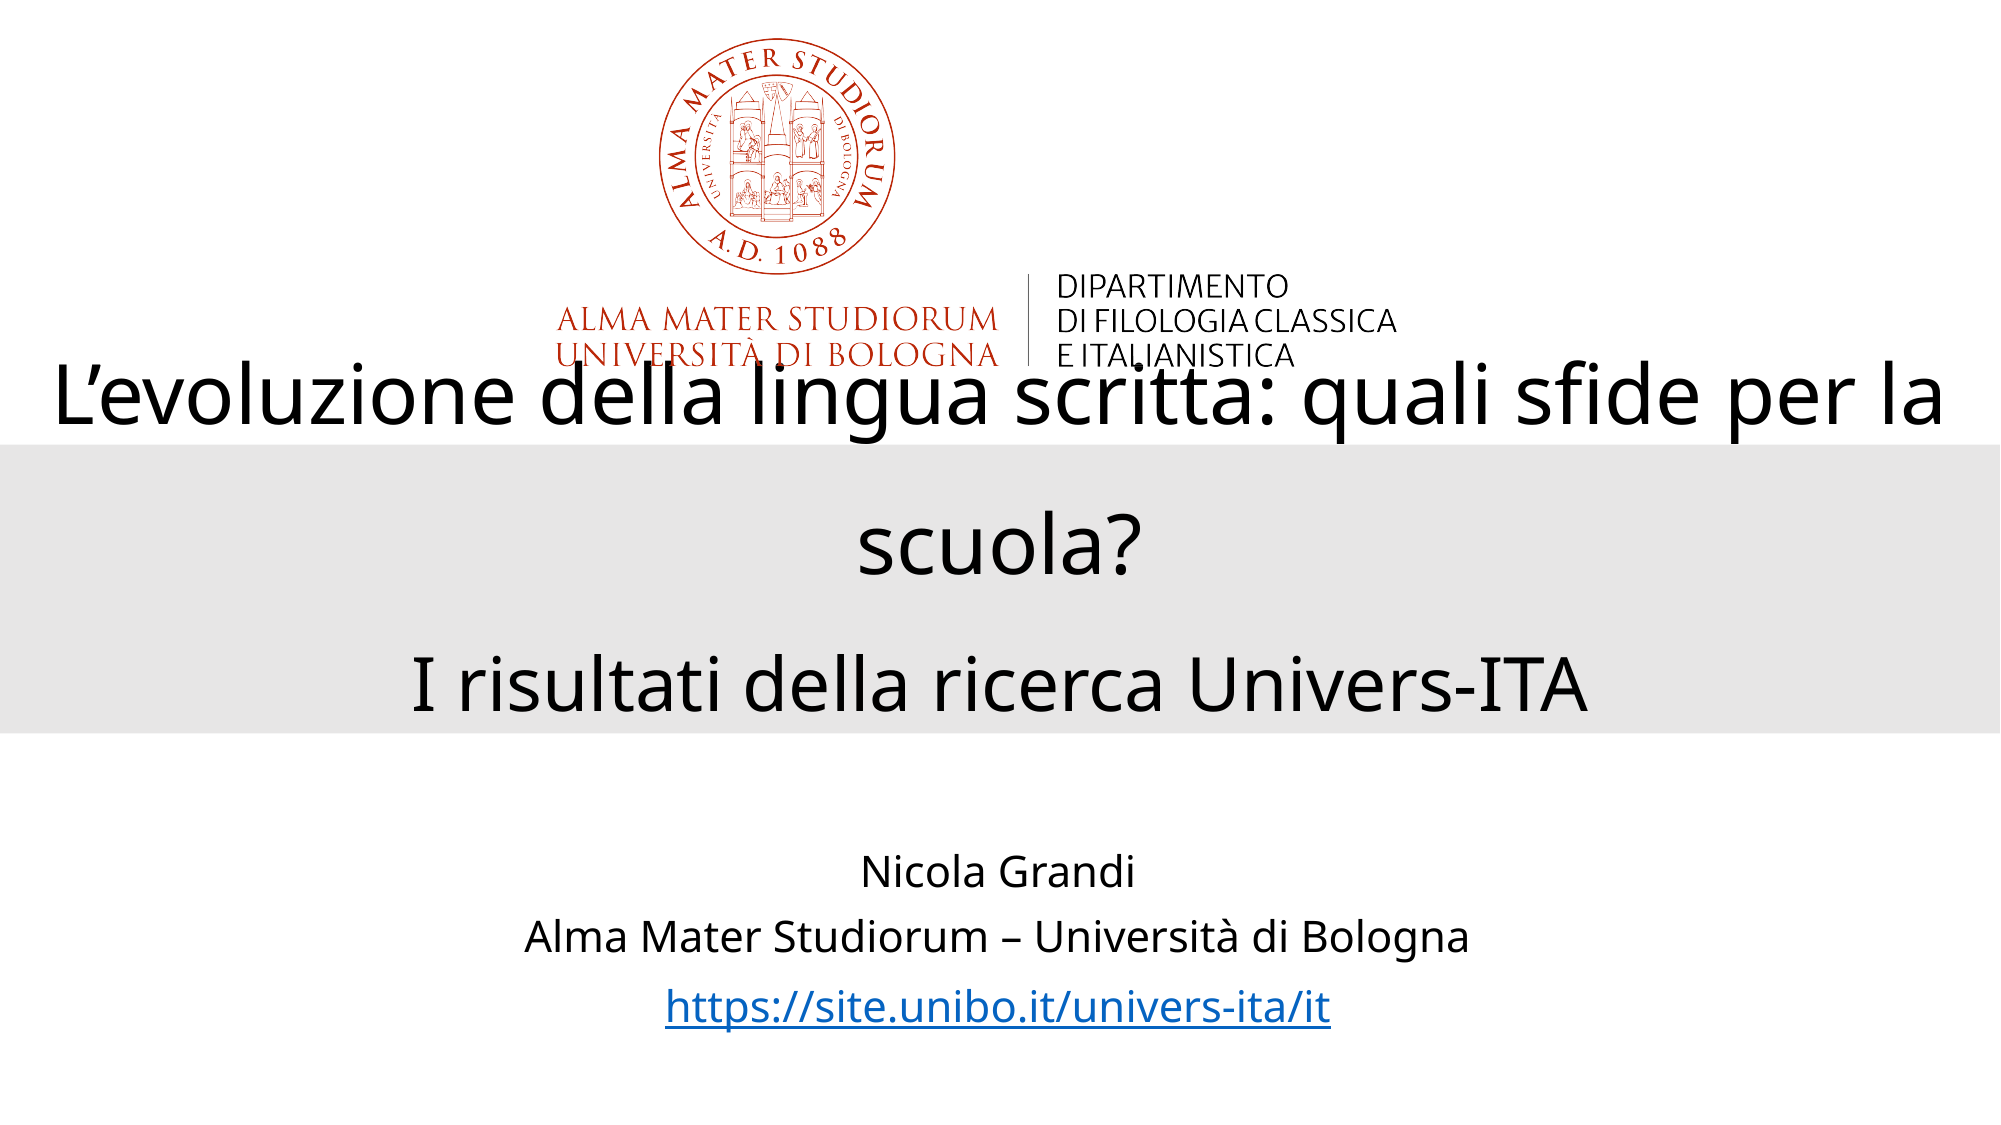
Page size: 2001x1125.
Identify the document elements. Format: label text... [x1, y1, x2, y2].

text_box L’evoluzione della lingua scritta: quali sfide per la scuola? I risultati della ricerca Univers-ITA [0, 444, 2000, 734]
subtitle Nicola Grandi Alma Mater Studiorum – Università di Bologna https://site.unibo.it/univers-ita/it [248, 772, 1749, 1044]
picture [555, 38, 1397, 367]
